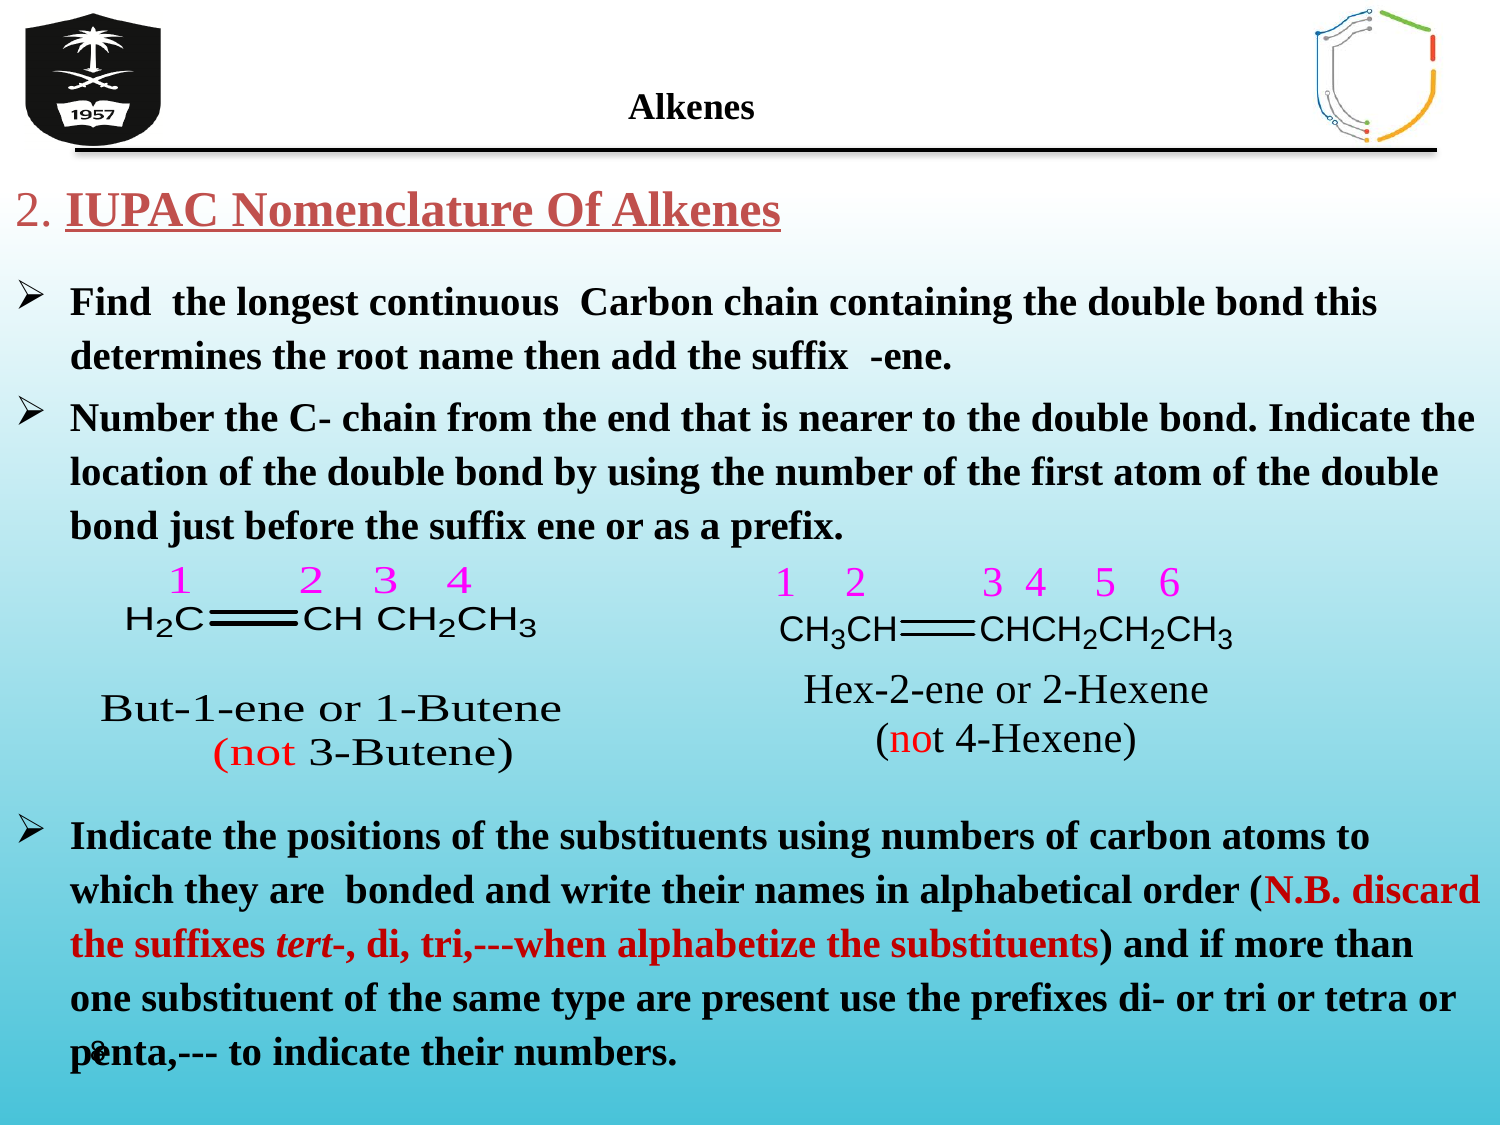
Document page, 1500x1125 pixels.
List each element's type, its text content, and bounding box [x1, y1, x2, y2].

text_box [99, 562, 563, 776]
title 2. IUPAC Nomenclature Of Alkenes [0, 149, 838, 262]
text_box Alkenes [613, 74, 771, 135]
picture [24, 12, 163, 151]
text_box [774, 562, 1234, 763]
list Find the longest continuous Carbon chain containing the double bond this determines the root name then add the suffix -ene. Number the C- chain from the end that is nearer to the double bond. Indicate the location of the double bond by using the number of the first atom of the double bond just before the suffix ene or as a prefix. Indicate the positions of the substituents using numbers of carbon atoms to which they are bonded and write their names in alphabetical order (N.B. discard the suffixes tert-, di, tri,---when alphabetize the substituents) and if more than one substituent of the same type are present use the prefixes di- or tri or tetra or penta,--- to indicate their numbers. [0, 262, 1500, 1088]
picture [1287, 0, 1463, 165]
text_box 8 [75, 1024, 425, 1103]
